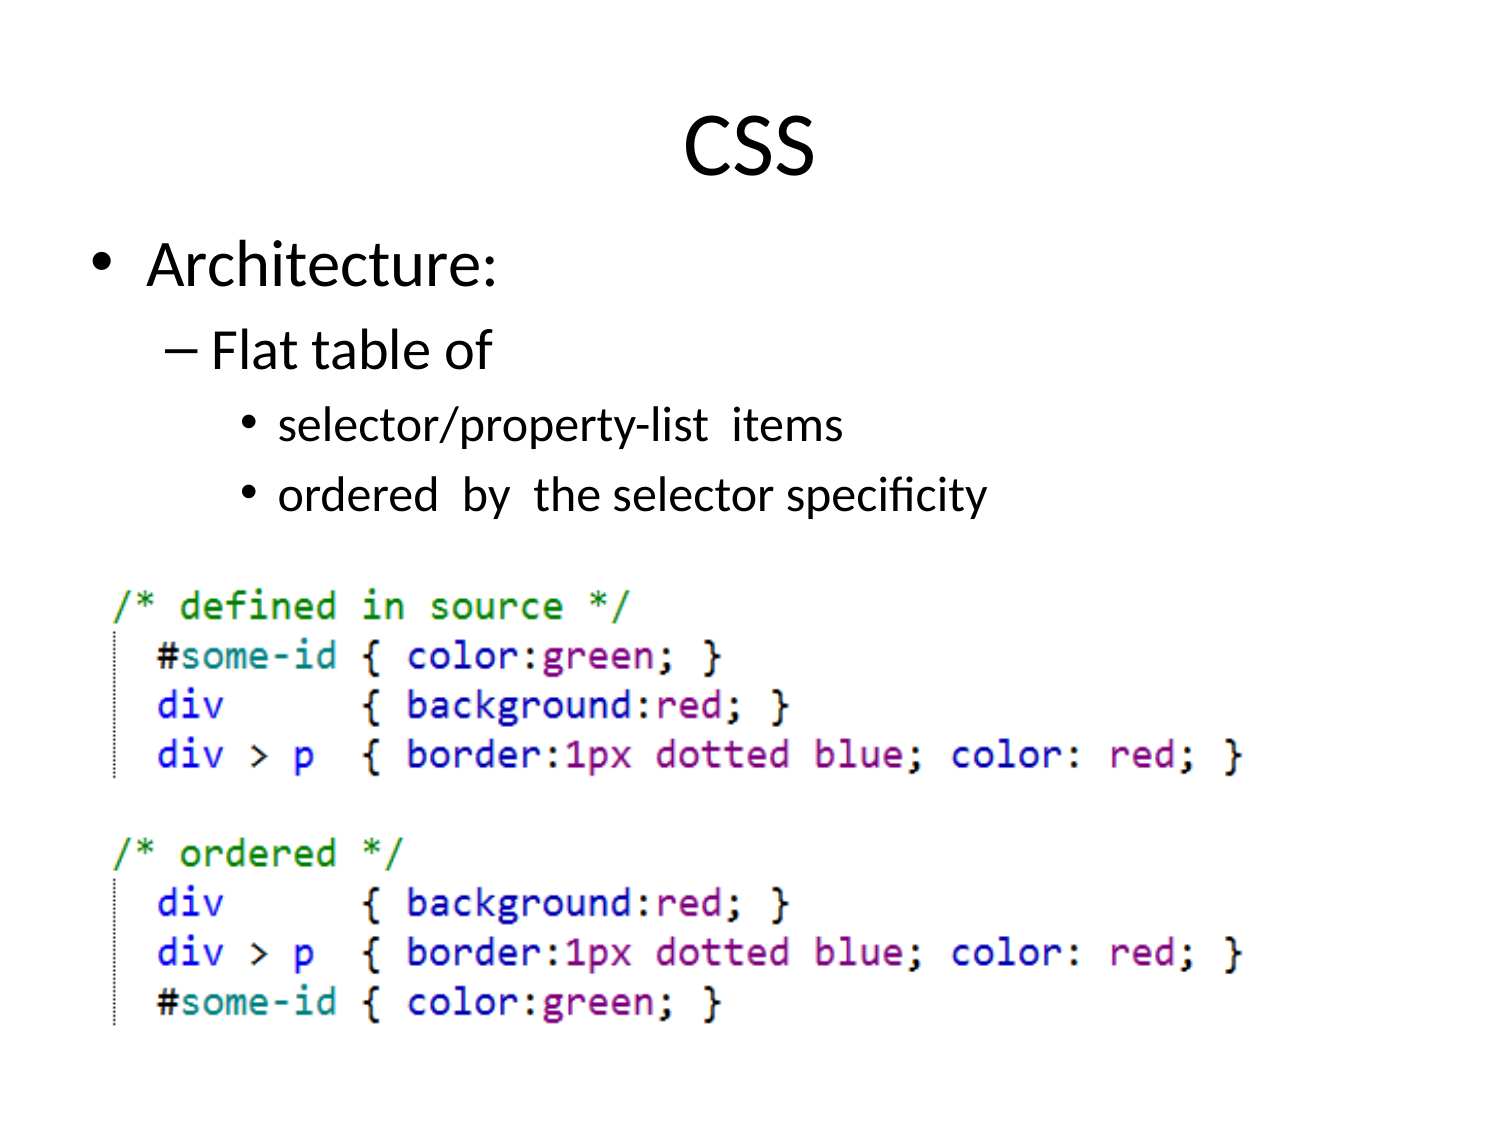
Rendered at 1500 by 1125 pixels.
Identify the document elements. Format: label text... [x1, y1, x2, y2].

title CSS [75, 45, 1425, 212]
list Architecture: Flat table of selector/property-list items ordered by the selector specificity [75, 212, 1425, 1005]
picture [87, 562, 1326, 1072]
